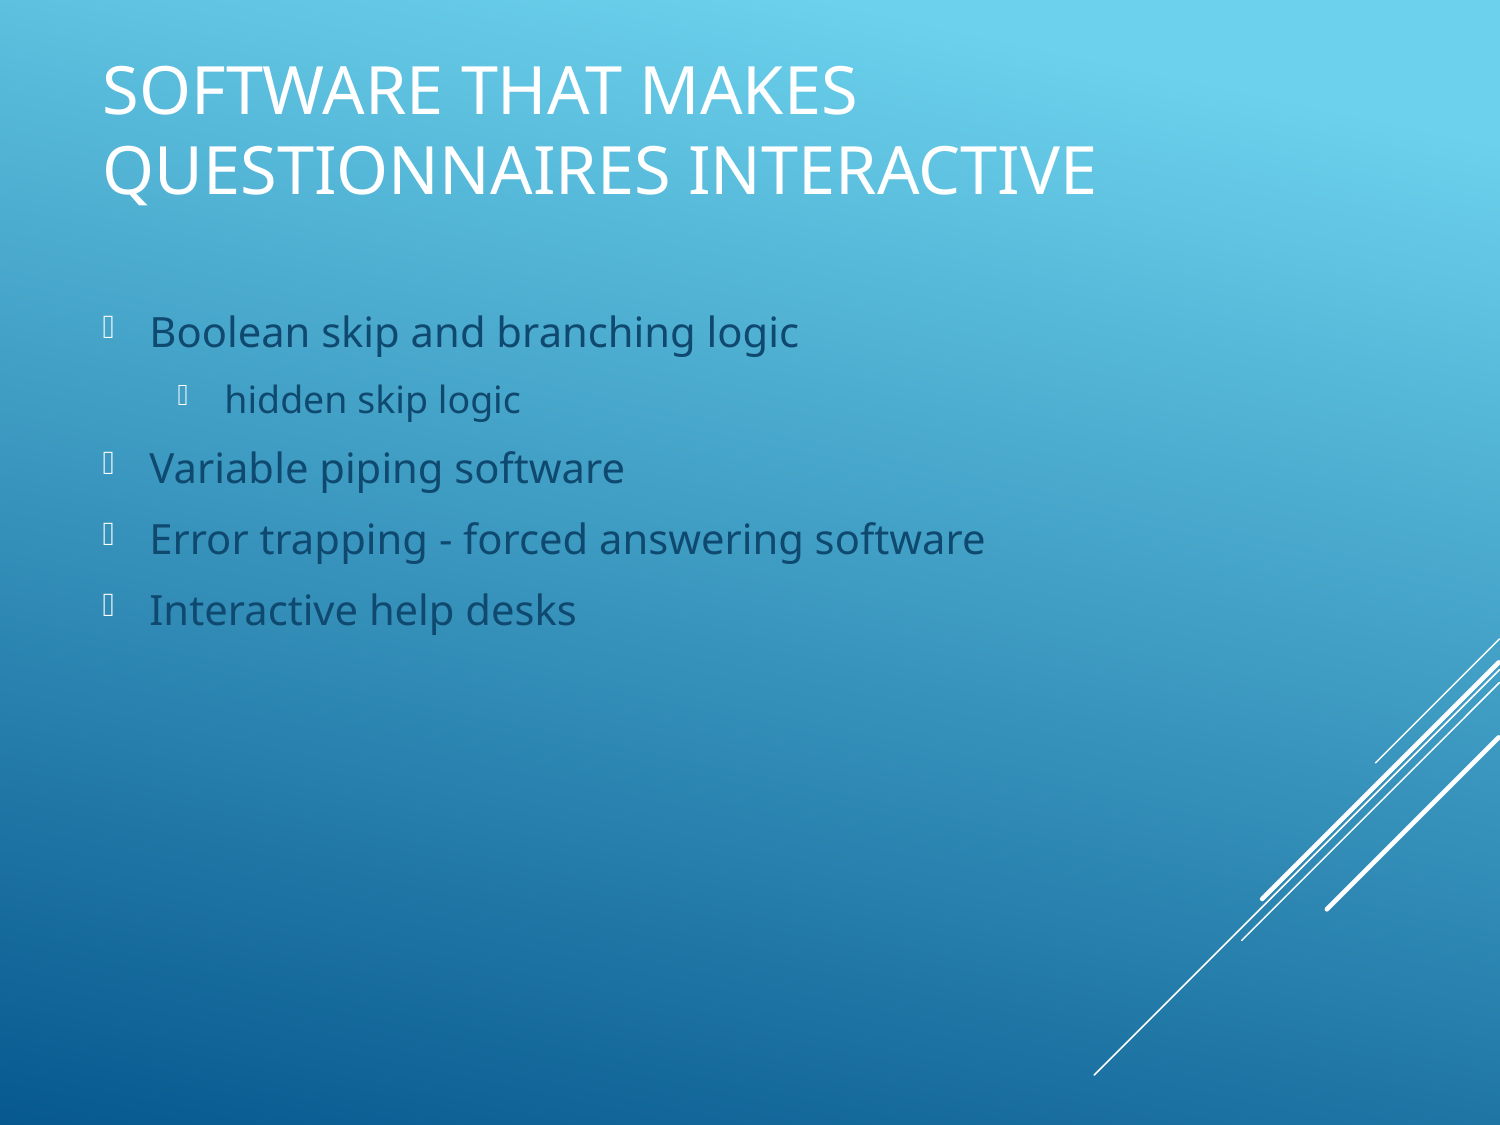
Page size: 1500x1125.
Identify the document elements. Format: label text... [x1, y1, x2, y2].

title Software that Makes Questionnaires Interactive [87, 3, 1163, 160]
list Boolean skip and branching logic hidden skip logic Variable piping software Error trapping - forced answering software Interactive help desks [87, 160, 1163, 779]
